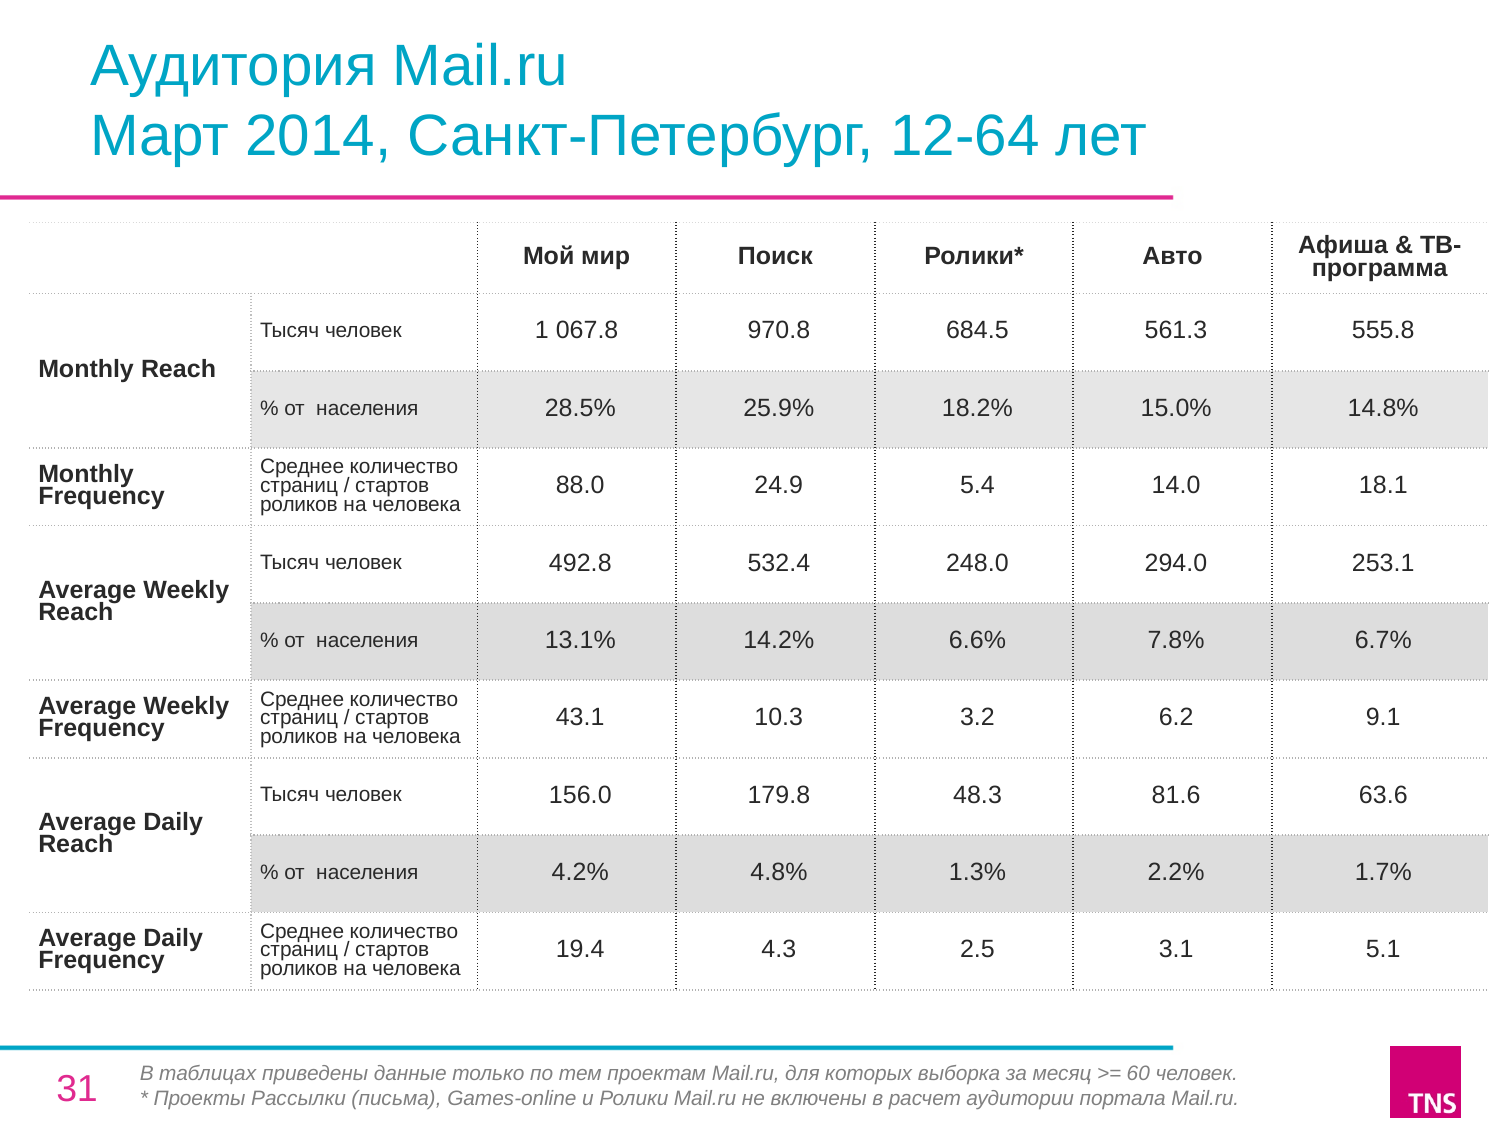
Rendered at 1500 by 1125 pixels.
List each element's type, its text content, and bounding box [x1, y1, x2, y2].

table_header Поиск [676, 223, 875, 294]
table_cell 1 067.8 [478, 294, 676, 371]
table_cell 970.8 [676, 294, 875, 371]
table_cell 25.9% [676, 371, 875, 448]
table_cell 63.6 [1272, 758, 1488, 835]
table_cell 4.2% [478, 835, 676, 912]
table_cell 294.0 [1073, 526, 1272, 603]
table_cell 6.6% [875, 603, 1073, 680]
table_cell 6.7% [1272, 603, 1488, 680]
table_cell 179.8 [676, 758, 875, 835]
table_cell 156.0 [478, 758, 676, 835]
picture [0, 0, 1500, 1125]
table_cell Monthly Reach [29, 294, 251, 448]
table_cell Тысяч человек [251, 526, 478, 603]
table_cell 2.2% [1073, 835, 1272, 912]
table_cell 19.4 [478, 912, 676, 990]
table_cell 5.1 [1272, 912, 1488, 990]
table_cell 561.3 [1073, 294, 1272, 371]
table_cell 684.5 [875, 294, 1073, 371]
table_cell 15.0% [1073, 371, 1272, 448]
table_cell 14.8% [1272, 371, 1488, 448]
table_cell Average Daily Frequency [29, 912, 251, 990]
table_cell 88.0 [478, 448, 676, 526]
table_cell % от населения [251, 371, 478, 448]
table_cell 5.4 [875, 448, 1073, 526]
table_cell 6.2 [1073, 680, 1272, 758]
table_cell 4.3 [676, 912, 875, 990]
table_cell 9.1 [1272, 680, 1488, 758]
table_cell 81.6 [1073, 758, 1272, 835]
table_header Авто [1073, 223, 1272, 294]
table_cell Average Weekly Frequency [29, 680, 251, 758]
table_cell 3.2 [875, 680, 1073, 758]
table_cell 43.1 [478, 680, 676, 758]
text_box В таблицах приведены данные только по тем проектам Mail.ru, для которых выборка за месяц >= 60 человек. * Проекты Рассылки (письма), Games-online и Ролики Mail.ru не включены в расчет аудитории портала Mail.ru. [124, 1052, 1463, 1117]
table_cell 48.3 [875, 758, 1073, 835]
table_header Ролики* [875, 223, 1073, 294]
table_cell 4.8% [676, 835, 875, 912]
table_cell 3.1 [1073, 912, 1272, 990]
table_cell 7.8% [1073, 603, 1272, 680]
table_cell Average Weekly Reach [29, 526, 251, 680]
table_cell 1.3% [875, 835, 1073, 912]
table_cell 248.0 [875, 526, 1073, 603]
table_cell Среднее количество страниц / стартов роликов на человека [251, 680, 478, 758]
table_cell 1.7% [1272, 835, 1488, 912]
table_cell 532.4 [676, 526, 875, 603]
table_header [29, 223, 478, 294]
table_cell 2.5 [875, 912, 1073, 990]
table_cell 18.1 [1272, 448, 1488, 526]
table_cell 14.2% [676, 603, 875, 680]
table_header Мой мир [478, 223, 676, 294]
slide_number 31 [40, 1055, 392, 1125]
table_cell % от населения [251, 603, 478, 680]
table_cell Тысяч человек [251, 294, 478, 371]
table_cell Среднее количество страниц / стартов роликов на человека [251, 912, 478, 990]
table_cell 253.1 [1272, 526, 1488, 603]
table_cell Среднее количество страниц / стартов роликов на человека [251, 448, 478, 526]
table_cell 555.8 [1272, 294, 1488, 371]
table_cell 10.3 [676, 680, 875, 758]
table_cell % от населения [251, 835, 478, 912]
table_cell 14.0 [1073, 448, 1272, 526]
table_cell Average Daily Reach [29, 758, 251, 912]
table_cell 492.8 [478, 526, 676, 603]
table_cell 24.9 [676, 448, 875, 526]
table_cell 13.1% [478, 603, 676, 680]
table_cell Тысяч человек [251, 758, 478, 835]
table_cell 18.2% [875, 371, 1073, 448]
table_cell 28.5% [478, 371, 676, 448]
title Аудитория Mail.ru Март 2014, Санкт-Петербург, 12-64 лет [74, 8, 1476, 187]
table_header Афиша & ТВ-программа [1272, 223, 1488, 294]
table_cell Monthly Frequency [29, 448, 251, 526]
